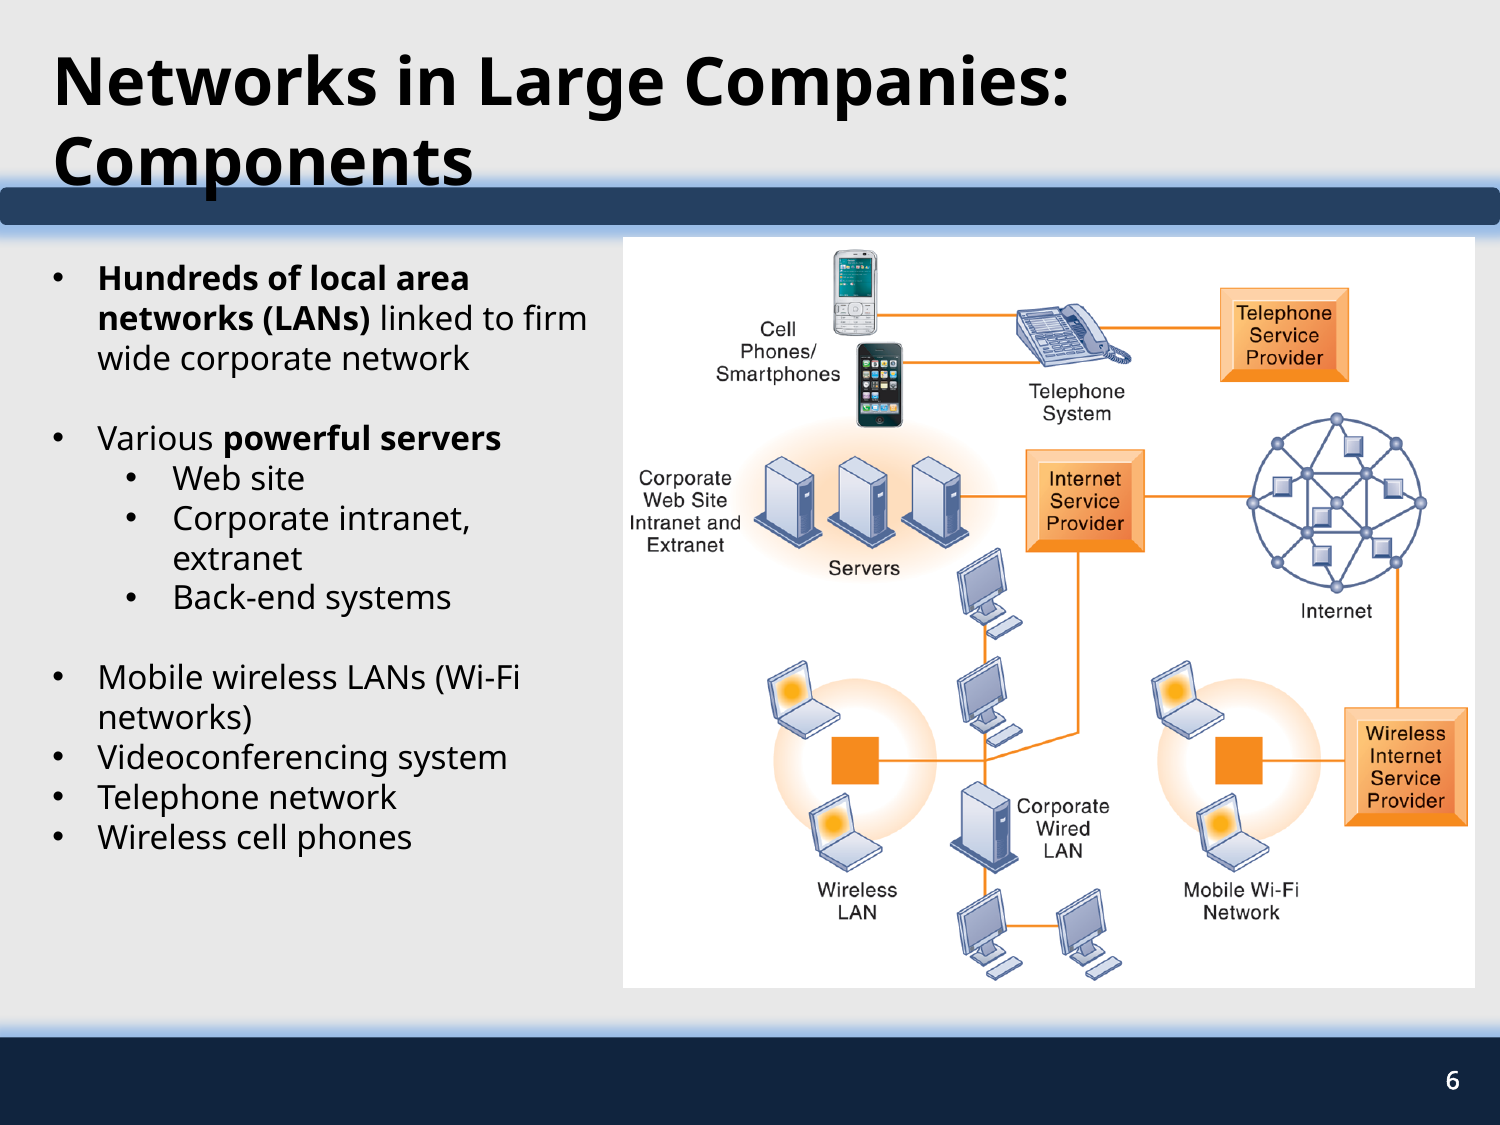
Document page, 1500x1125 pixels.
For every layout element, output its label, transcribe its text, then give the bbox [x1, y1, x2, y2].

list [623, 237, 1476, 988]
text_box Hundreds of local area networks (LANs) linked to firm wide corporate network Various powerful servers Web site Corporate intranet, extranet Back-end systems Mobile wireless LANs (Wi-Fi networks) Videoconferencing system Telephone network Wireless cell phones [37, 249, 618, 864]
title Networks in Large Companies: Components [37, 62, 1338, 176]
slide_number 6 [1412, 1050, 1475, 1113]
